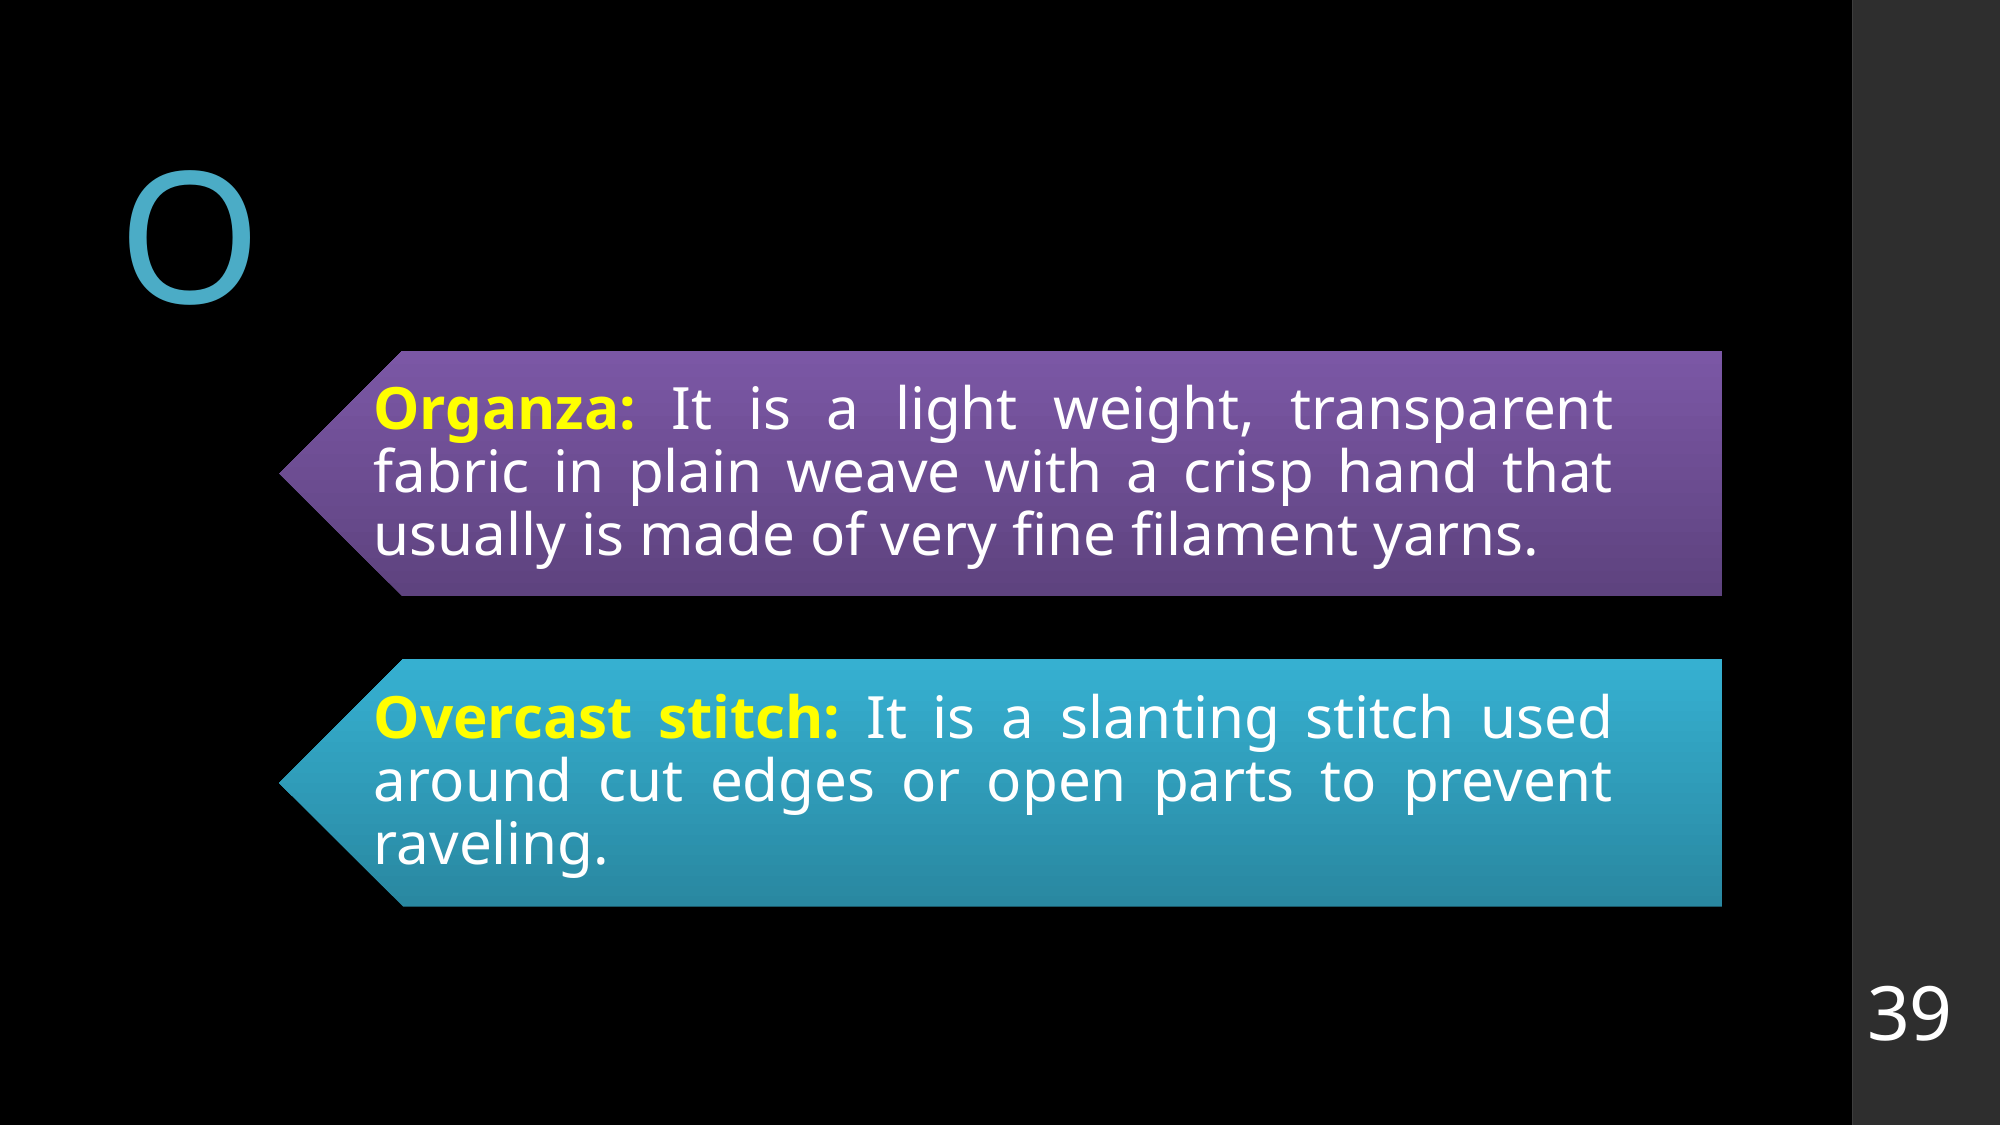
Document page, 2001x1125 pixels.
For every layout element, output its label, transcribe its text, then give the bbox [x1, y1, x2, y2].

text_box O [103, 112, 278, 348]
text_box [0, 349, 2000, 907]
slide_number 39 [1862, 965, 1955, 1057]
